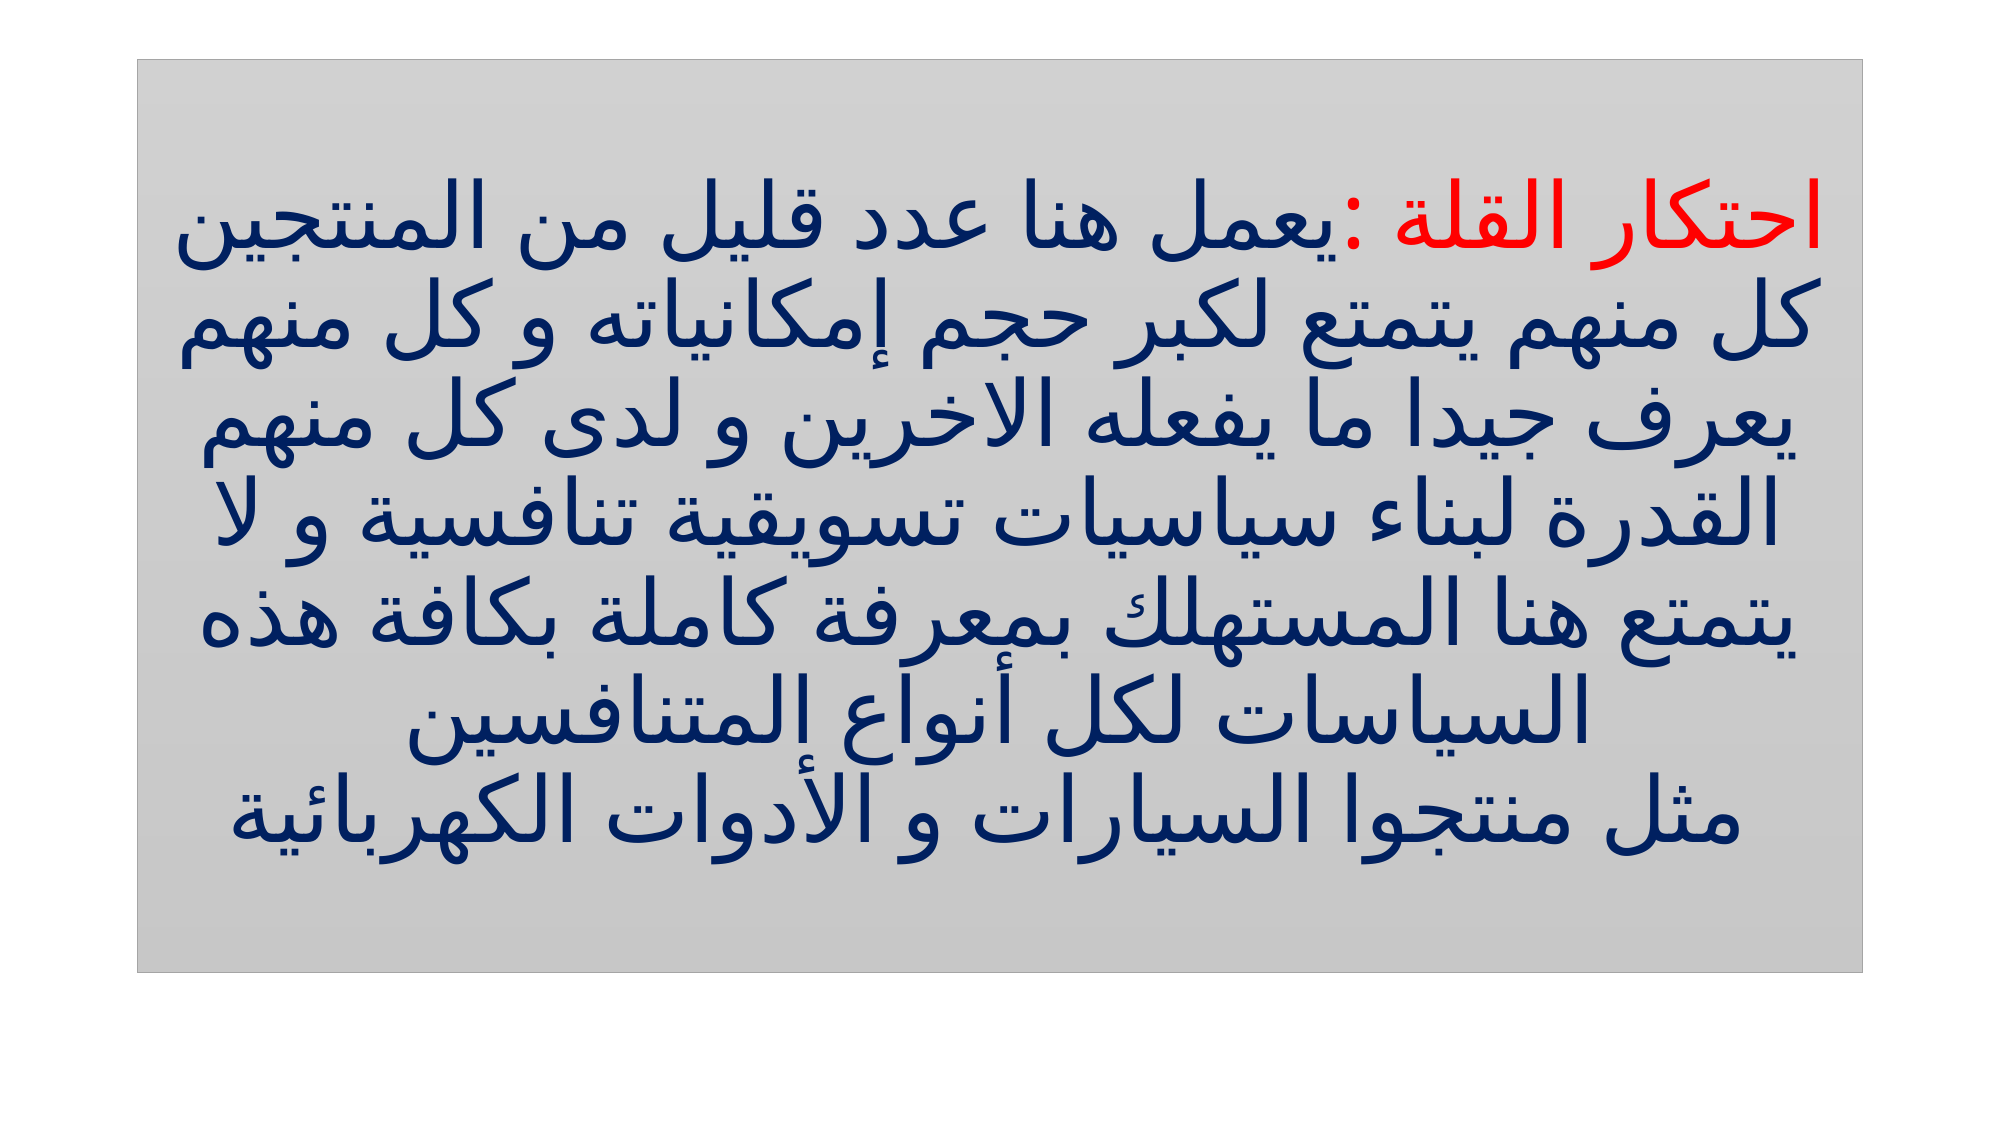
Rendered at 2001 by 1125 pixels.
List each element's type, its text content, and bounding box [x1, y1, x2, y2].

title احتكار القلة :يعمل هنا عدد قليل من المنتجين كل منهم يتمتع لكبر حجم إمكانياته و كل منهم يعرف جيدا ما يفعله الاخرين و لدى كل منهم القدرة لبناء سياسيات تسويقية تنافسية و لا يتمتع هنا المستهلك بمعرفة كاملة بكافة هذه السياسات لكل أنواع المتنافسين مثل منتجوا السيارات و الأدوات الكهربائية [137, 59, 1863, 973]
